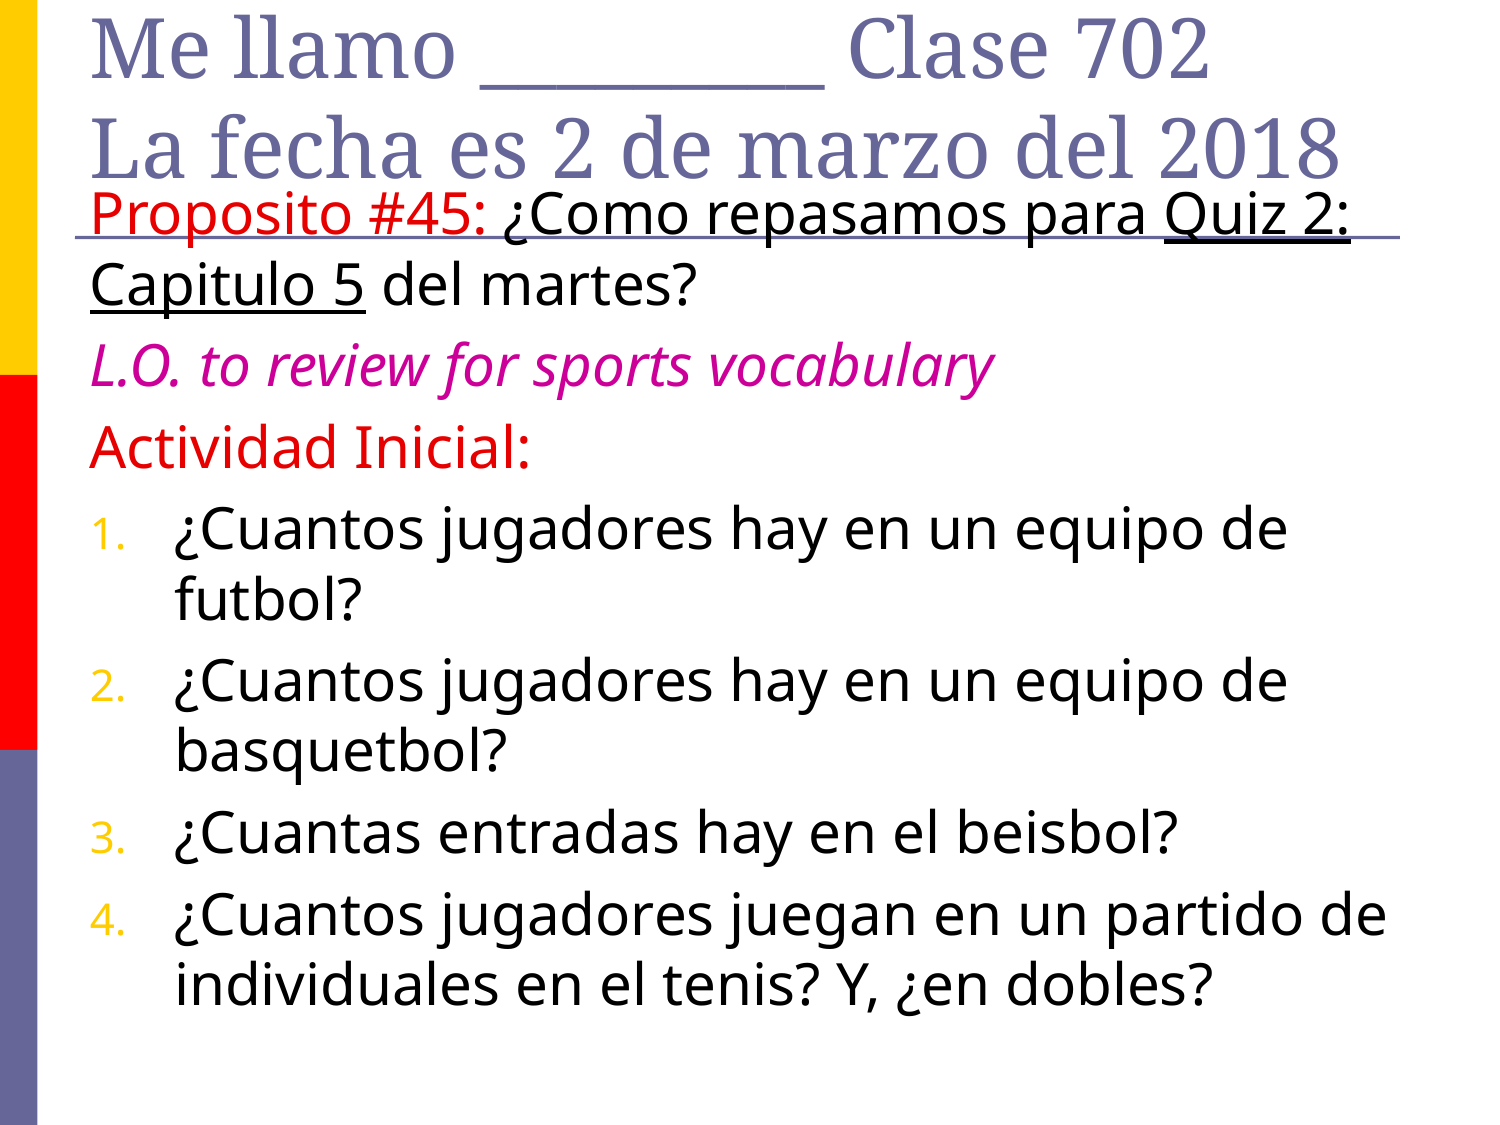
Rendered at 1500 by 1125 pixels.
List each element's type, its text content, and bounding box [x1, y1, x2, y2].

text_box Me llamo _________ Clase 702 La fecha es 2 de marzo del 2018 [74, 0, 1500, 175]
text_box Proposito #45: ¿Como repasamos para Quiz 2: Capitulo 5 del martes? L.O. to review for sports vocabulary Actividad Inicial: ¿Cuantos jugadores hay en un equipo de futbol? ¿Cuantos jugadores hay en un equipo de basquetbol? ¿Cuantas entradas hay en el beisbol? ¿Cuantos jugadores juegan en un partido de individuales en el tenis? Y, ¿en dobles? [75, 175, 1475, 913]
